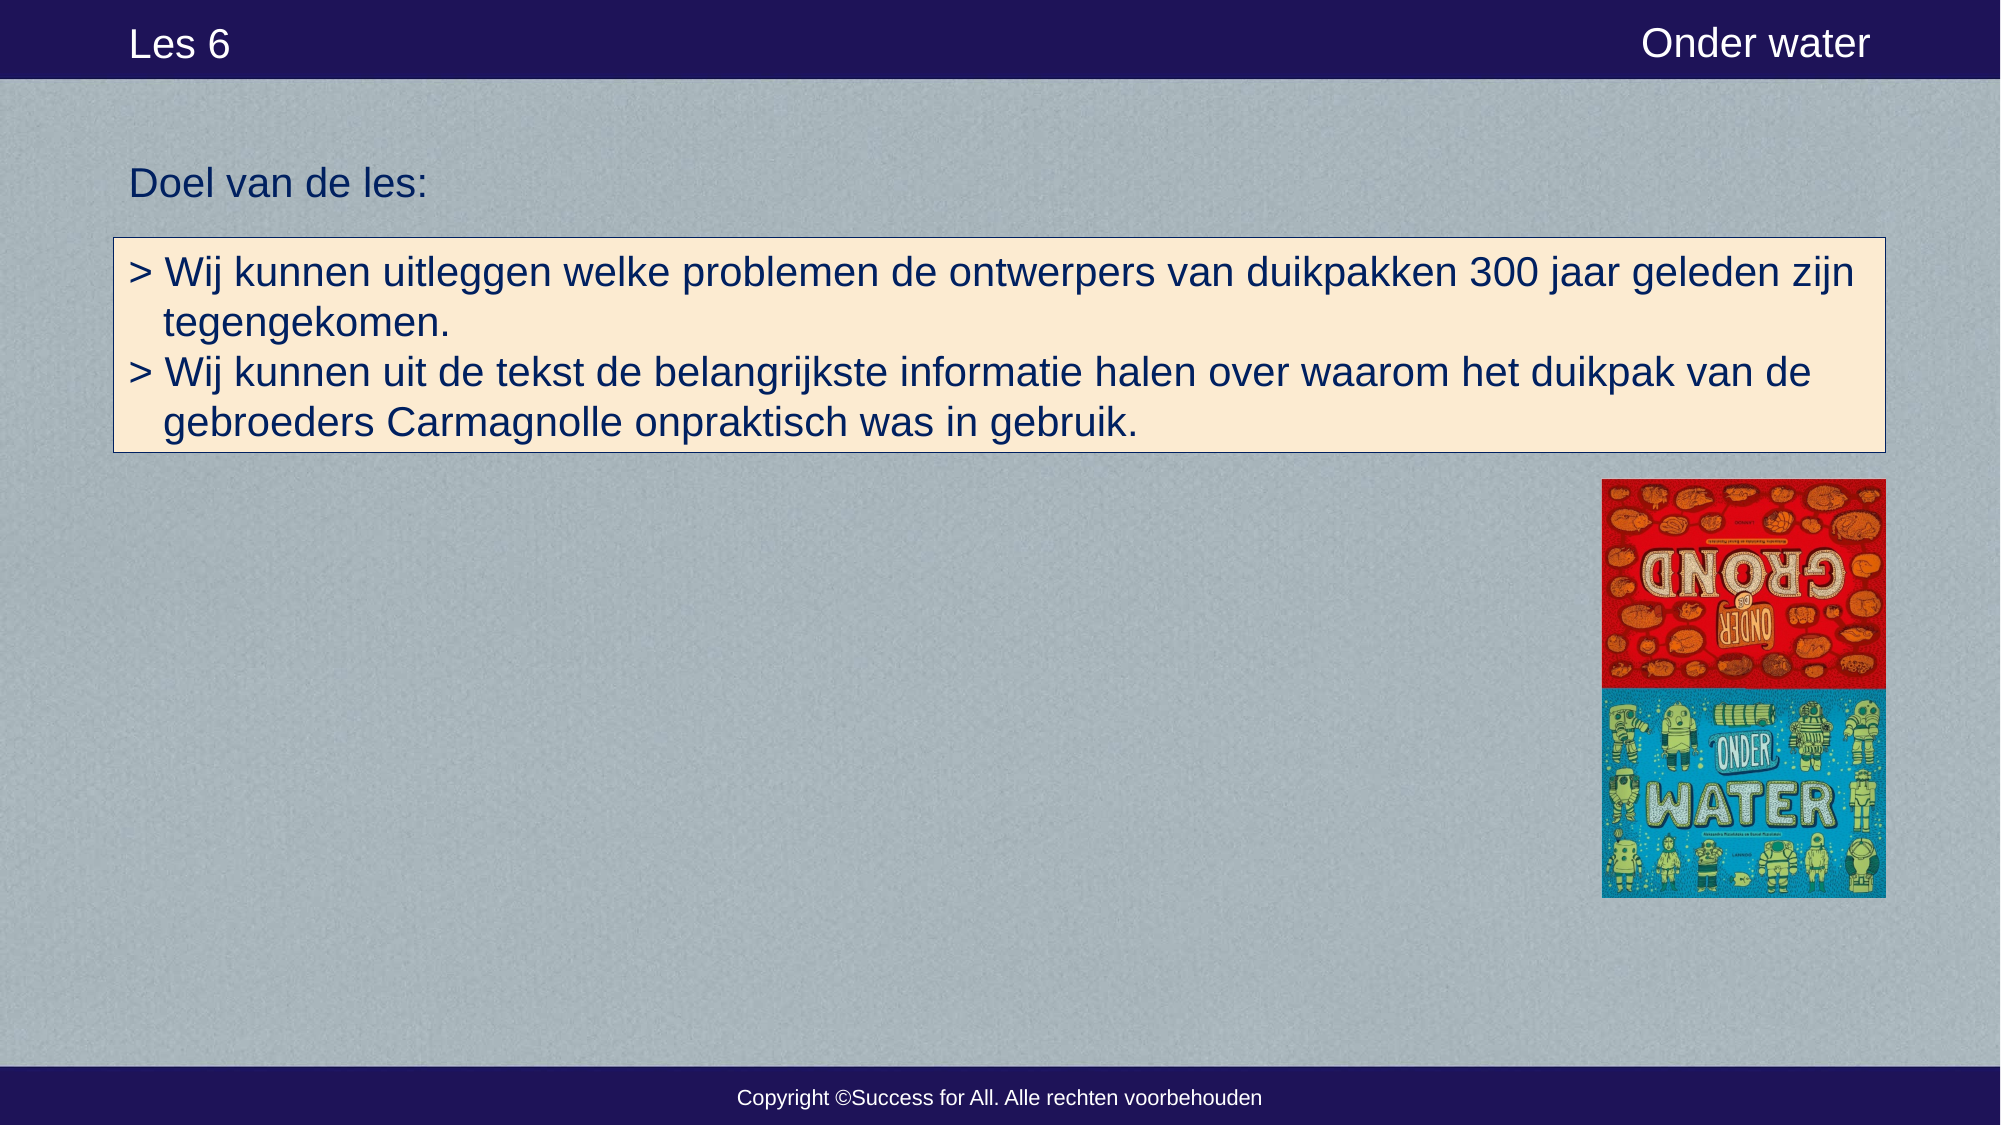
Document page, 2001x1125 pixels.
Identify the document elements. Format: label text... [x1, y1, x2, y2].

text_box Les 6 [114, 9, 354, 75]
text_box Copyright ©Success for All. Alle rechten voorbehouden [0, 1076, 2000, 1125]
picture [0, 0, 2001, 1125]
text_box > Wij kunnen uitleggen welke problemen de ontwerpers van duikpakken 300 jaar geleden zijn tegengekomen. > Wij kunnen uit de tekst de belangrijkste informatie halen over waarom het duikpak van de gebroeders Carmagnolle onpraktisch was in gebruik. [113, 237, 1886, 453]
text_box Doel van de les: [113, 148, 1635, 214]
text_box Onder water [999, 8, 1886, 73]
